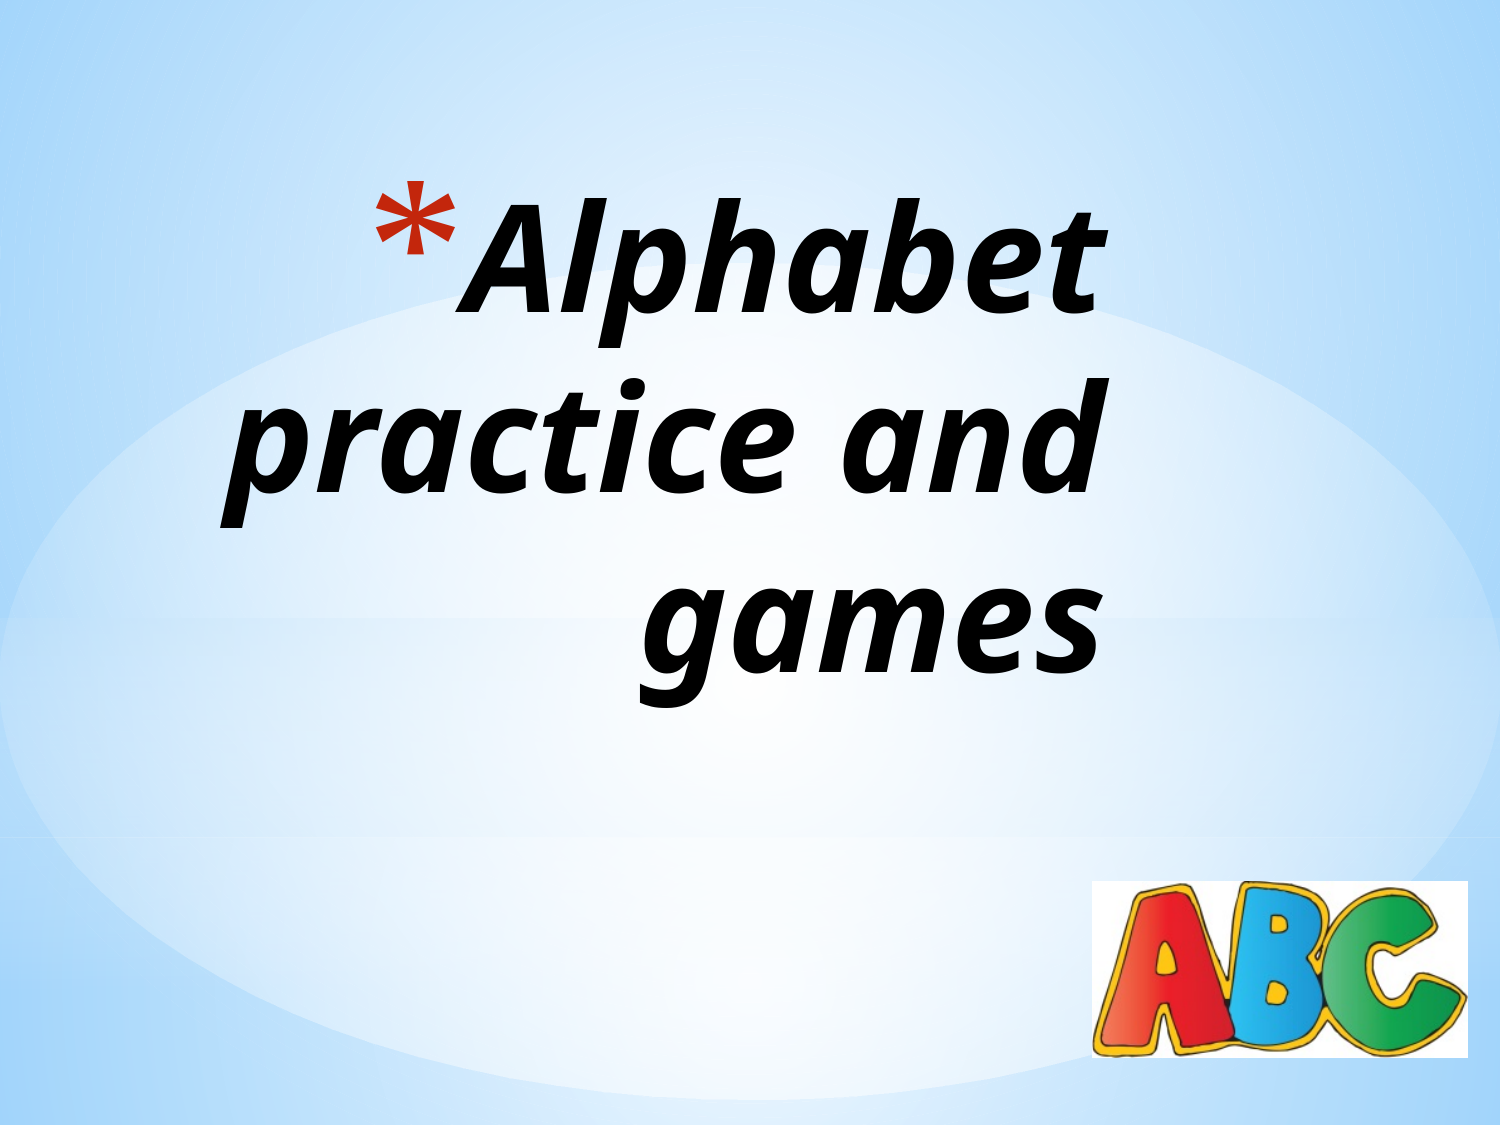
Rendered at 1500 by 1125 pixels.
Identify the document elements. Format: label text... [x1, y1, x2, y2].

picture [1092, 881, 1469, 1059]
title Alphabet practice and games [53, 155, 1122, 343]
